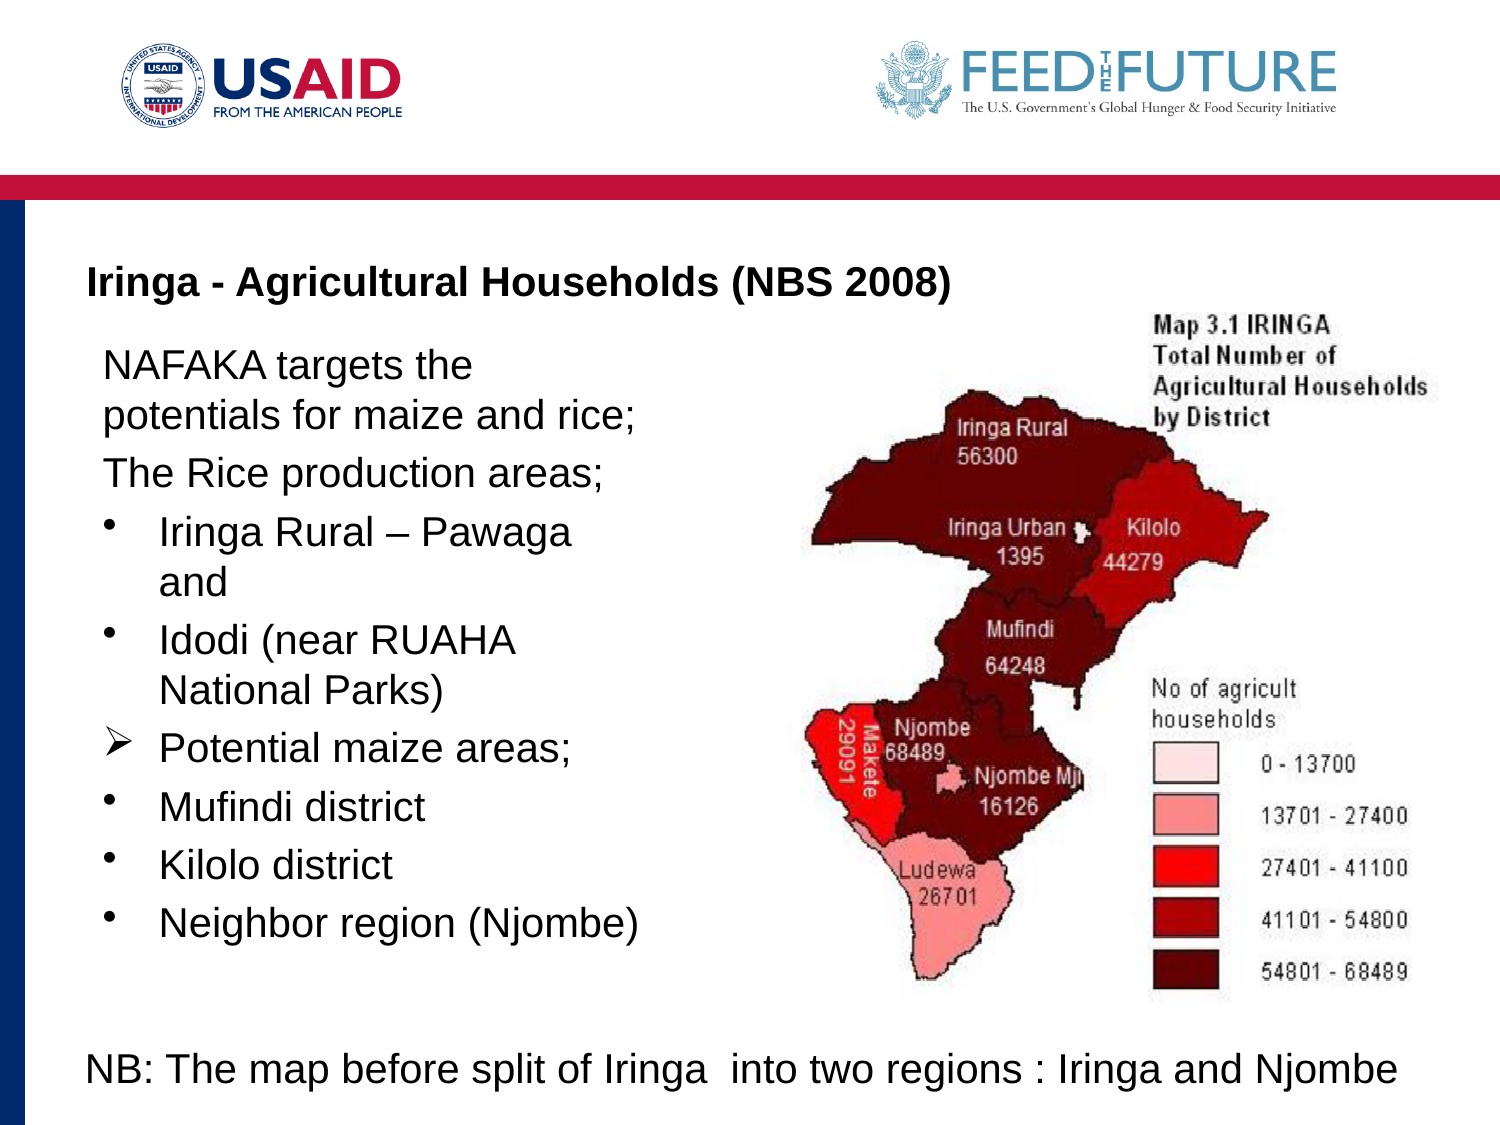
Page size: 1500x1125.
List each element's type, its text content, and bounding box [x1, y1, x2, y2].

picture [80, 17, 442, 158]
list NAFAKA targets the potentials for maize and rice; The Rice production areas; Iringa Rural – Pawaga and Idodi (near RUAHA National Parks) Potential maize areas; Mufindi district Kilolo district Neighbor region (Njombe) [87, 330, 663, 1034]
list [774, 312, 1439, 1051]
text_box NB: The map before split of Iringa into two regions : Iringa and Njombe [70, 1034, 1414, 1100]
picture [837, 11, 1378, 152]
title Iringa - Agricultural Households (NBS 2008) [71, 239, 1088, 313]
